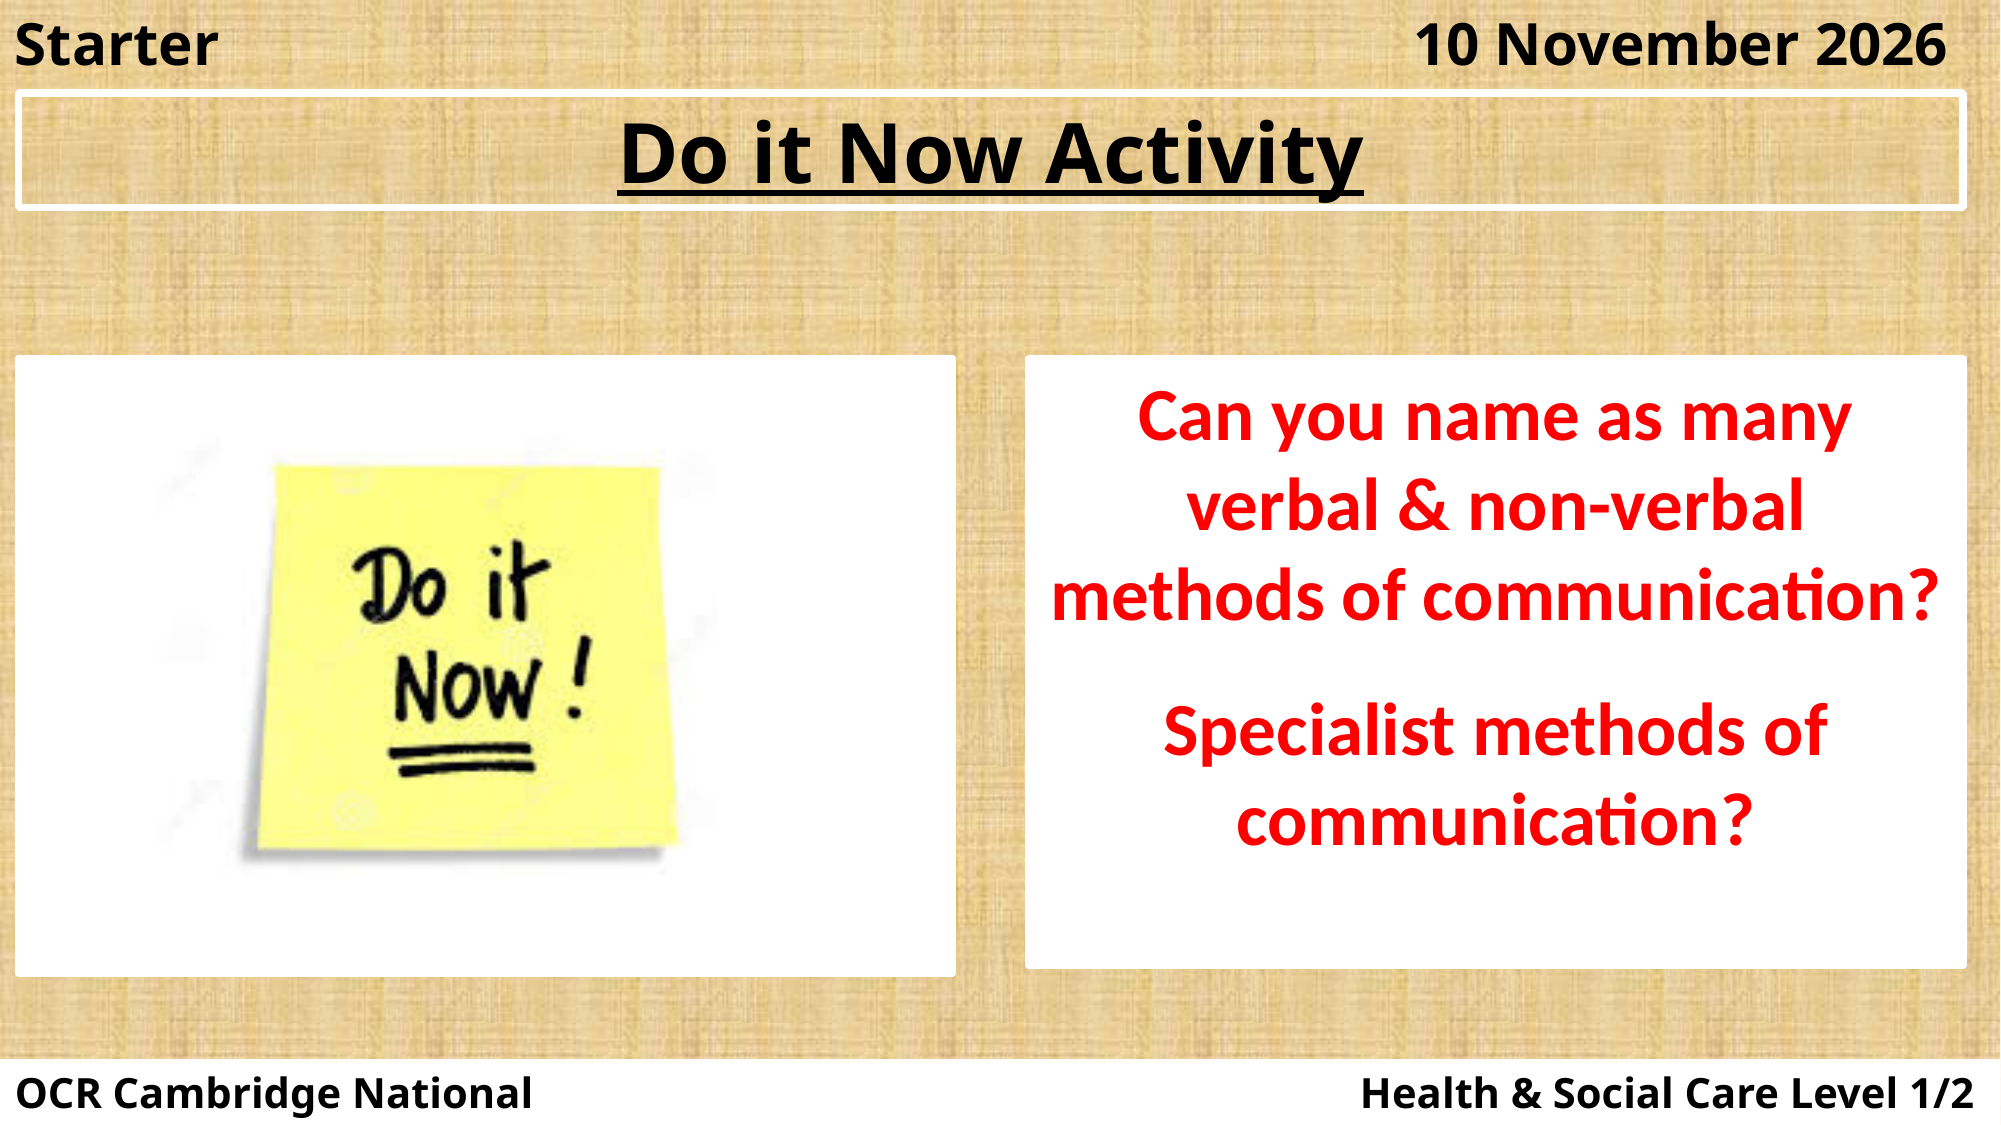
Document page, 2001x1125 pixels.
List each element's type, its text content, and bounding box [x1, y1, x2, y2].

picture [0, 0, 2001, 1125]
text_box Can you name as many verbal & non-verbal methods of communication? Specialist methods of communication? [1028, 358, 1964, 966]
text_box OCR Cambridge National [0, 1059, 873, 1125]
text_box [18, 358, 953, 974]
text_box Health & Social Care Level 1/2 [873, 1059, 2000, 1125]
text_box Starter [0, 0, 398, 85]
text_box Do it Now Activity [18, 93, 1964, 208]
text_box 22 September 2020 [1205, 0, 1964, 94]
